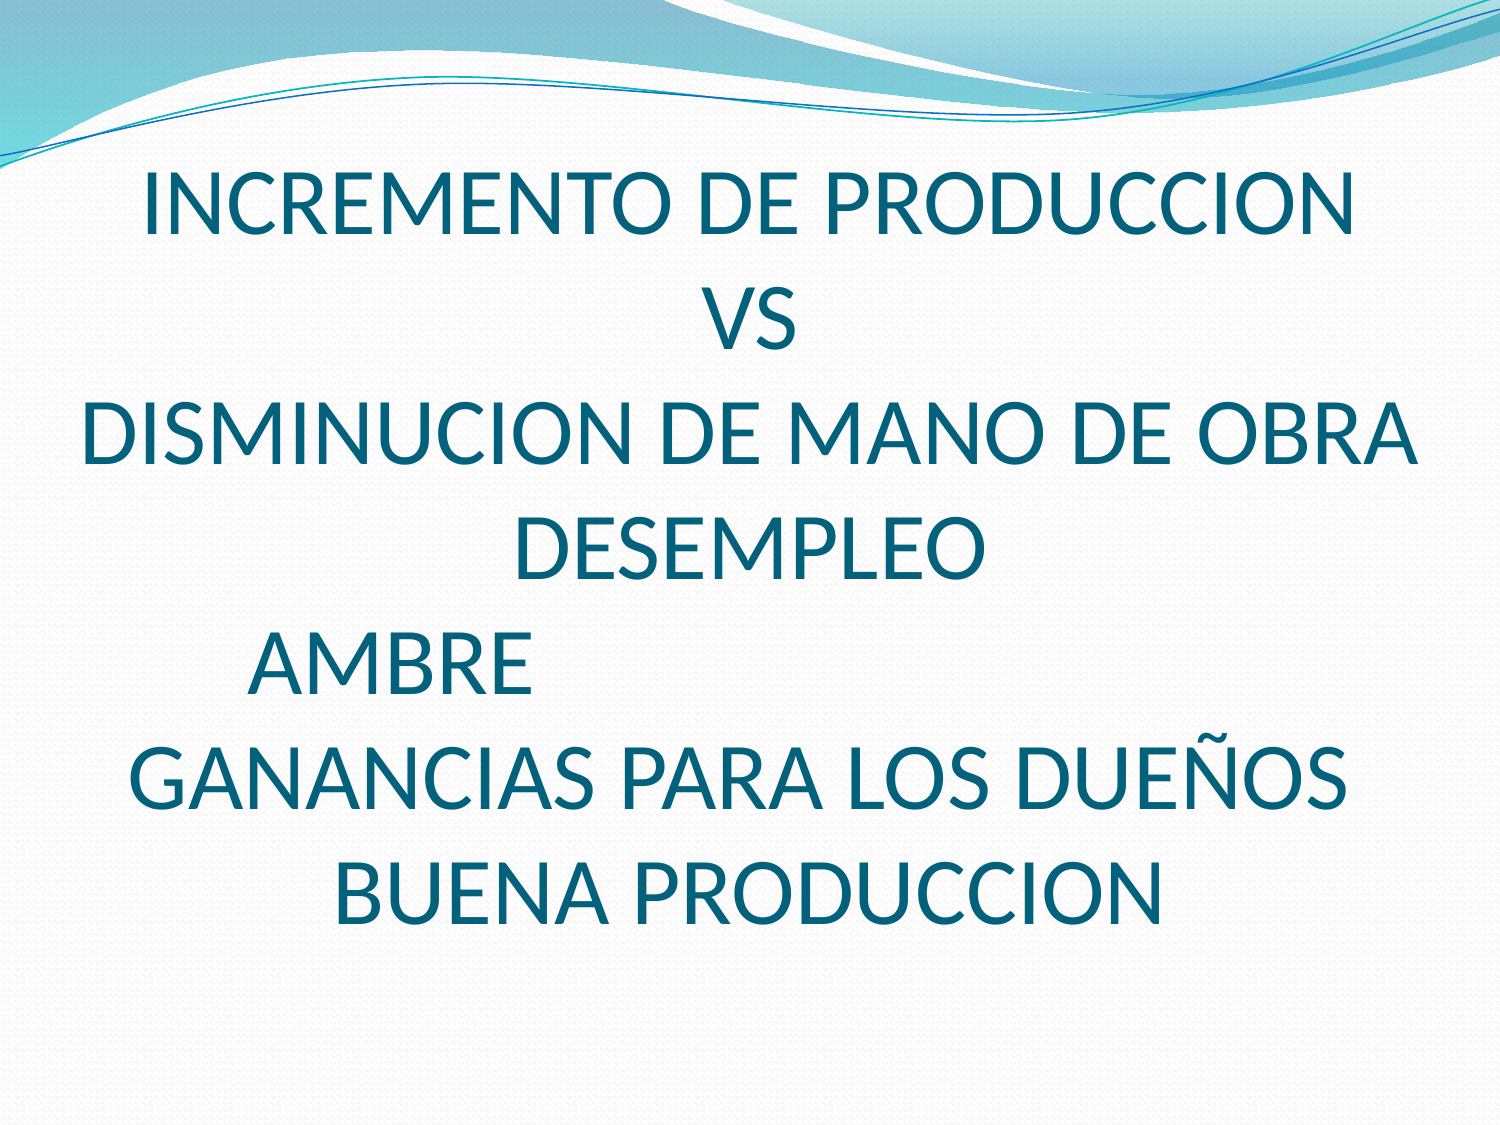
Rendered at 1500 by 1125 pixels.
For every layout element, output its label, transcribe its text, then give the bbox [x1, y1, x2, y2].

title INCREMENTO DE PRODUCCION VS DISMINUCION DE MANO DE OBRA DESEMPLEO AMBRE GANANCIAS PARA LOS DUEÑOS BUENA PRODUCCION [75, 45, 1425, 1059]
